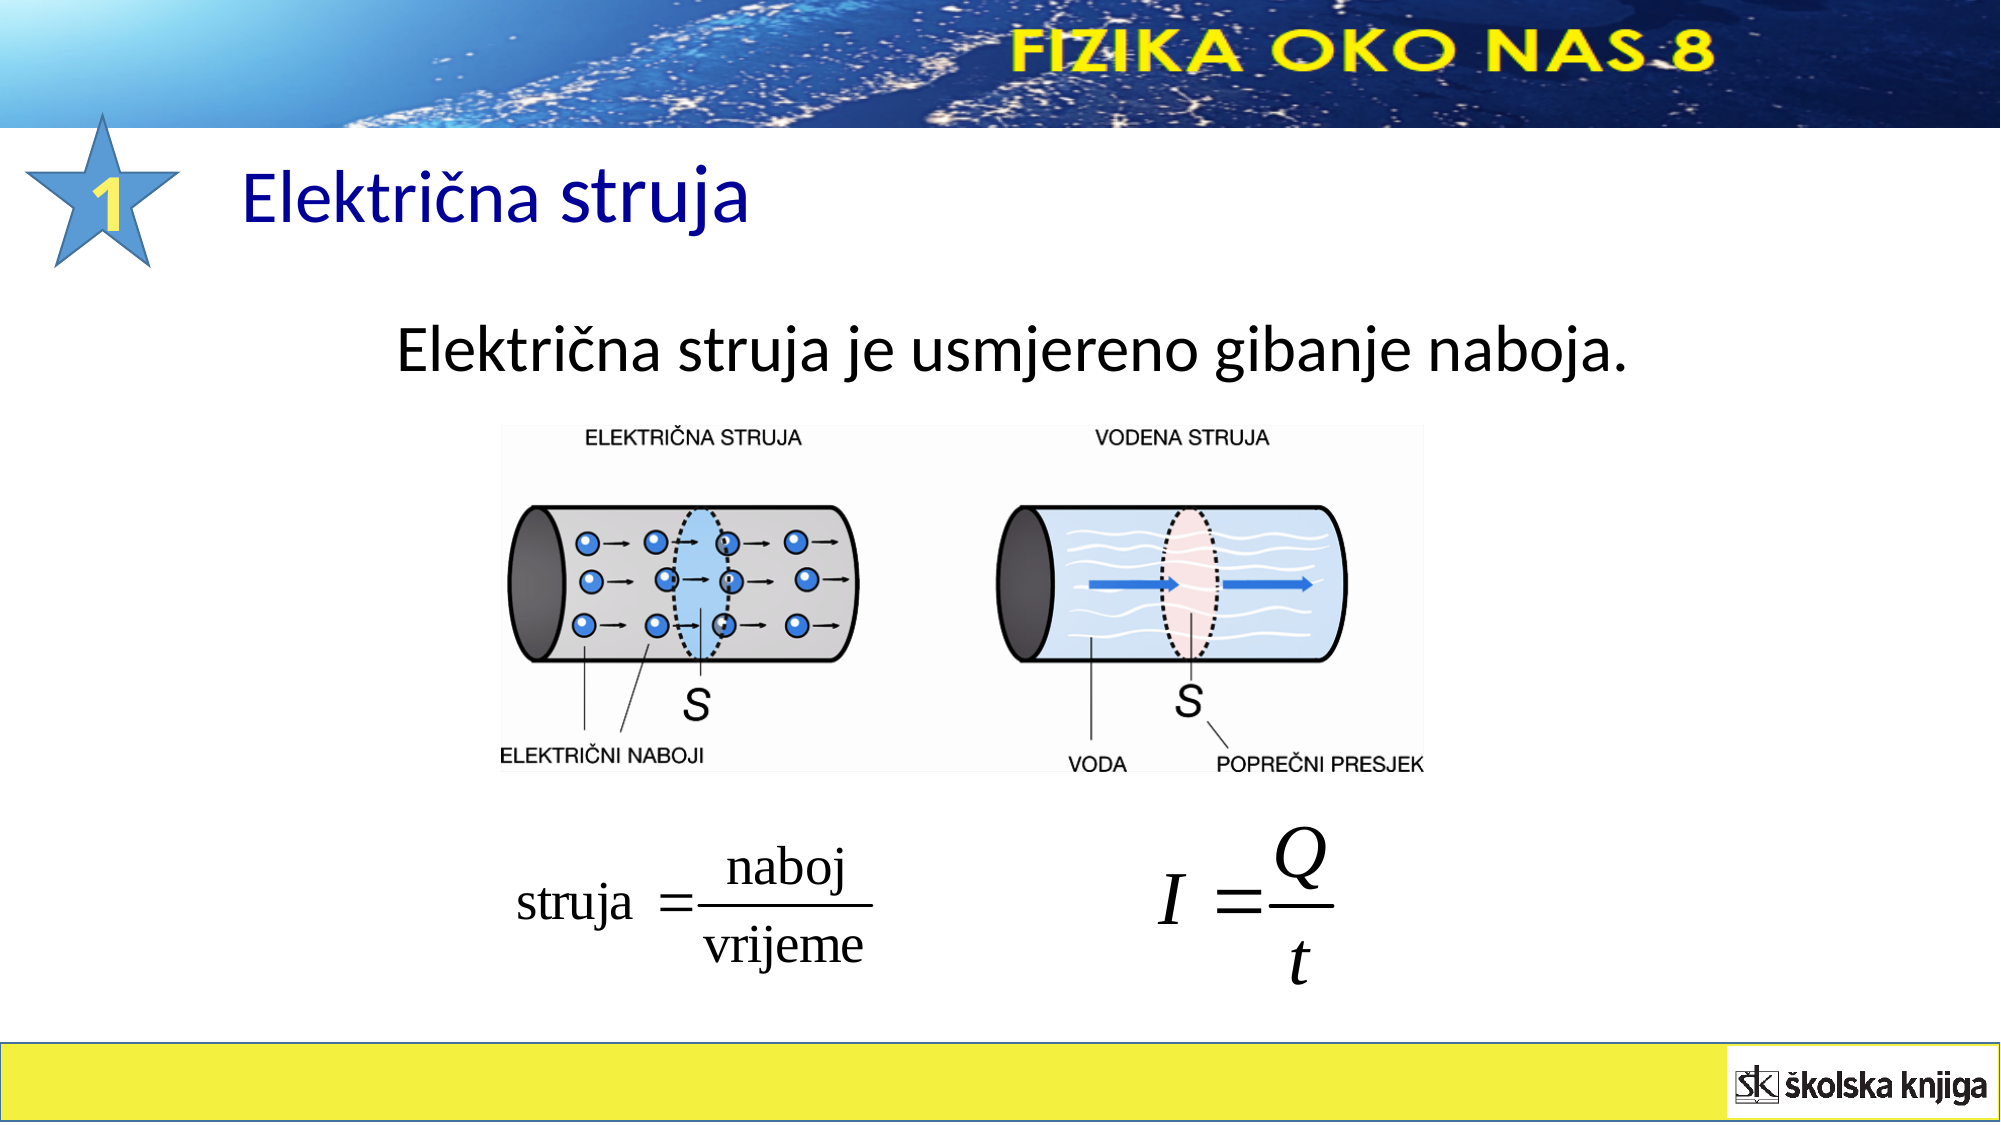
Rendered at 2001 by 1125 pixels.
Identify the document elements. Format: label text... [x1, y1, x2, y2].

text_box 1 [24, 111, 181, 269]
picture [1727, 1046, 1998, 1118]
text_box Električna struja [227, 131, 794, 247]
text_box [510, 831, 883, 984]
text_box Električna struja je usmjereno gibanje naboja. [381, 296, 1699, 392]
picture [0, 0, 2000, 128]
picture [499, 424, 1425, 773]
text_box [1144, 804, 1348, 1002]
